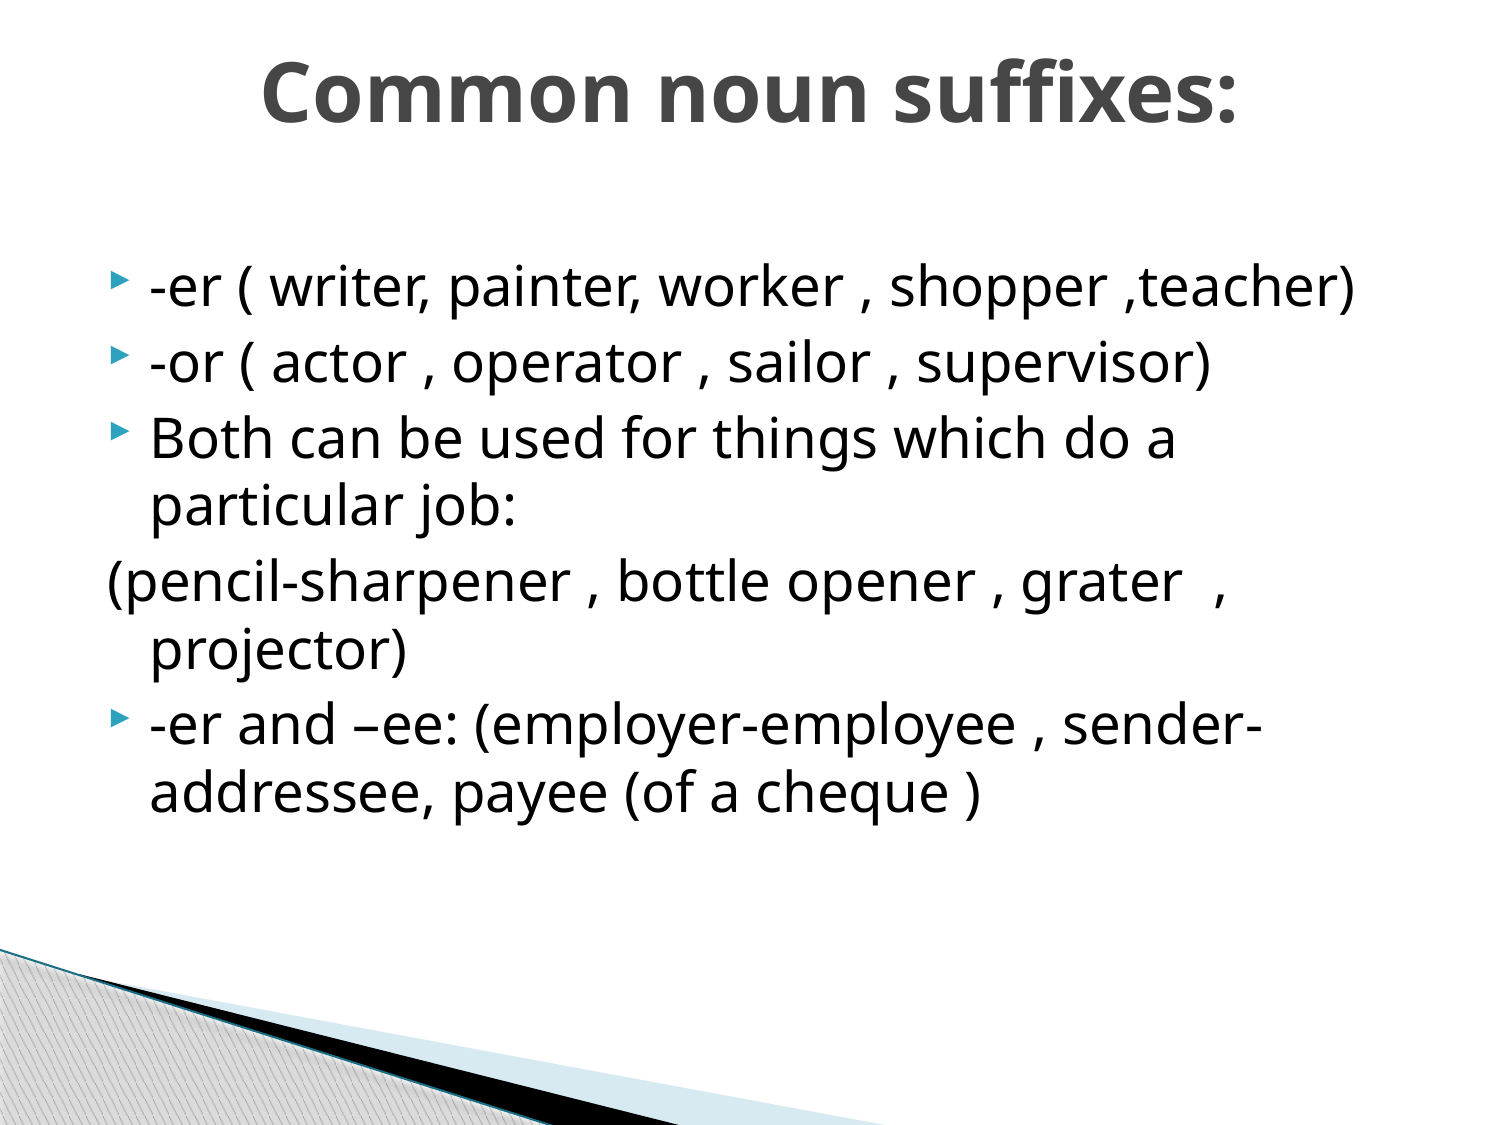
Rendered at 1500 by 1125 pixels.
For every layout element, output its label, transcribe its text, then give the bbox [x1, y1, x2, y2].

list -er ( writer, painter, worker , shopper ,teacher) -or ( actor , operator , sailor , supervisor) Both can be used for things which do a particular job: (pencil-sharpener , bottle opener , grater , projector) -er and –ee: (employer-employee , sender-addressee, payee (of a cheque ) [75, 243, 1425, 986]
title Common noun suffixes: [75, 45, 1425, 233]
